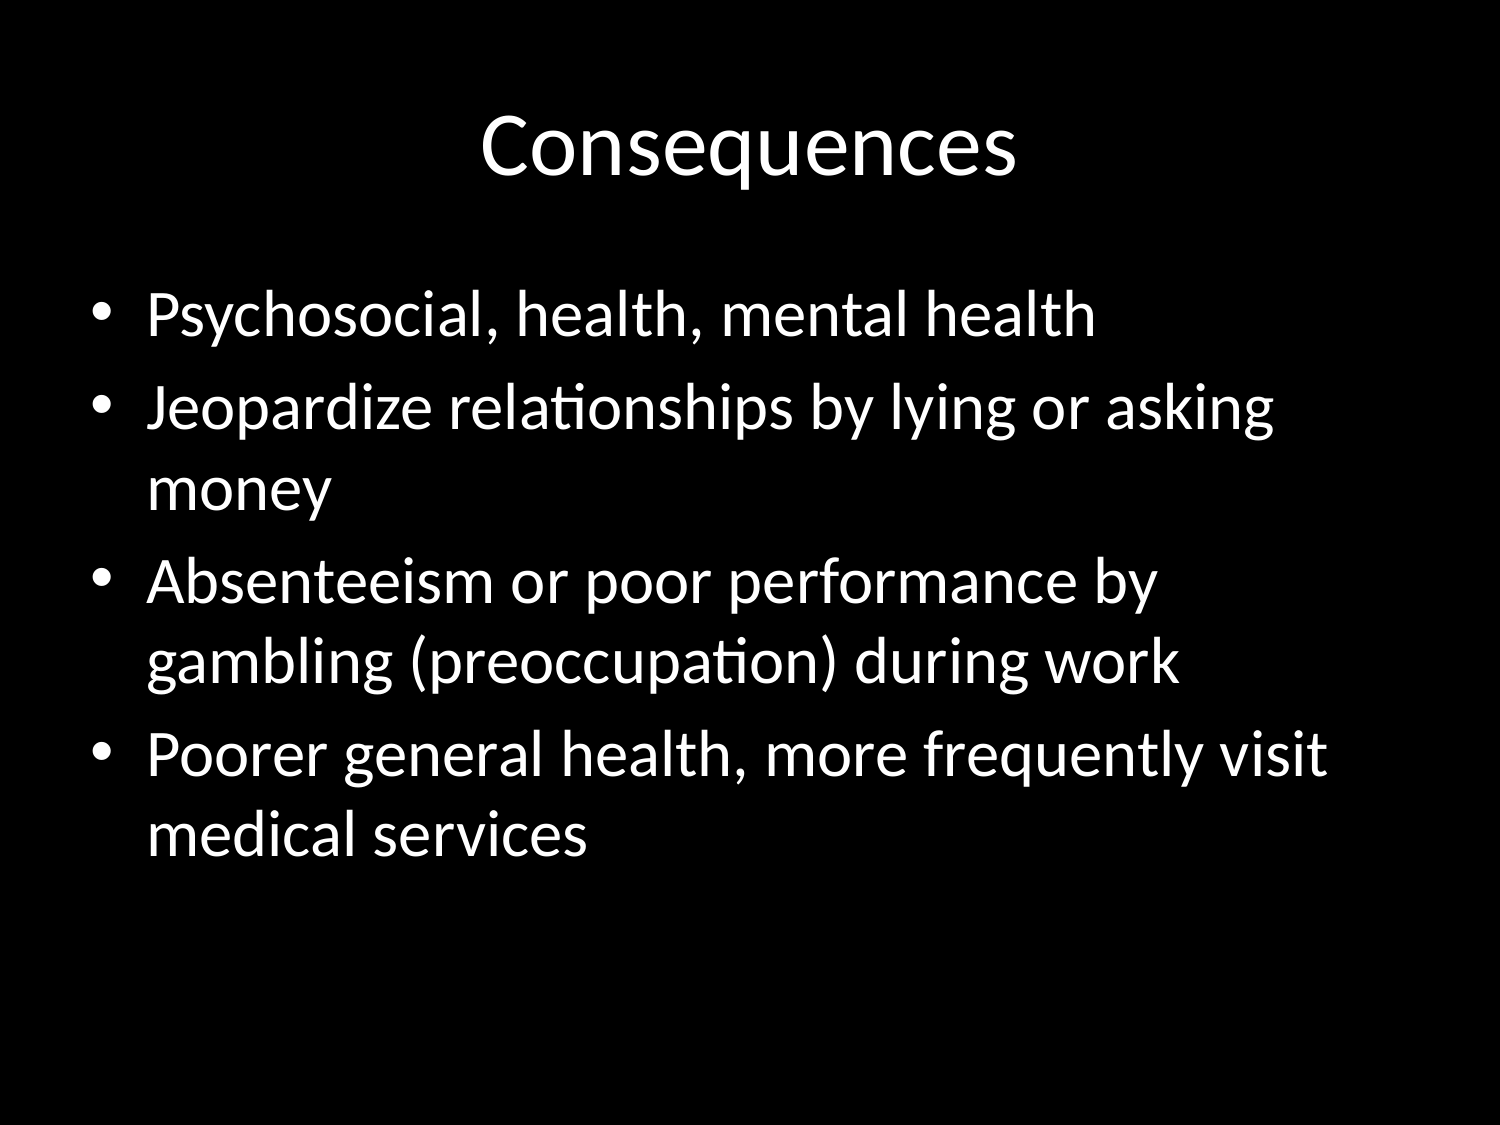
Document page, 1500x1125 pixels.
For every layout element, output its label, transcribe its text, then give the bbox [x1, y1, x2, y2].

title Consequences [75, 45, 1425, 233]
list Psychosocial, health, mental health Jeopardize relationships by lying or asking money Absenteeism or poor performance by gambling (preoccupation) during work Poorer general health, more frequently visit medical services [75, 262, 1425, 1005]
